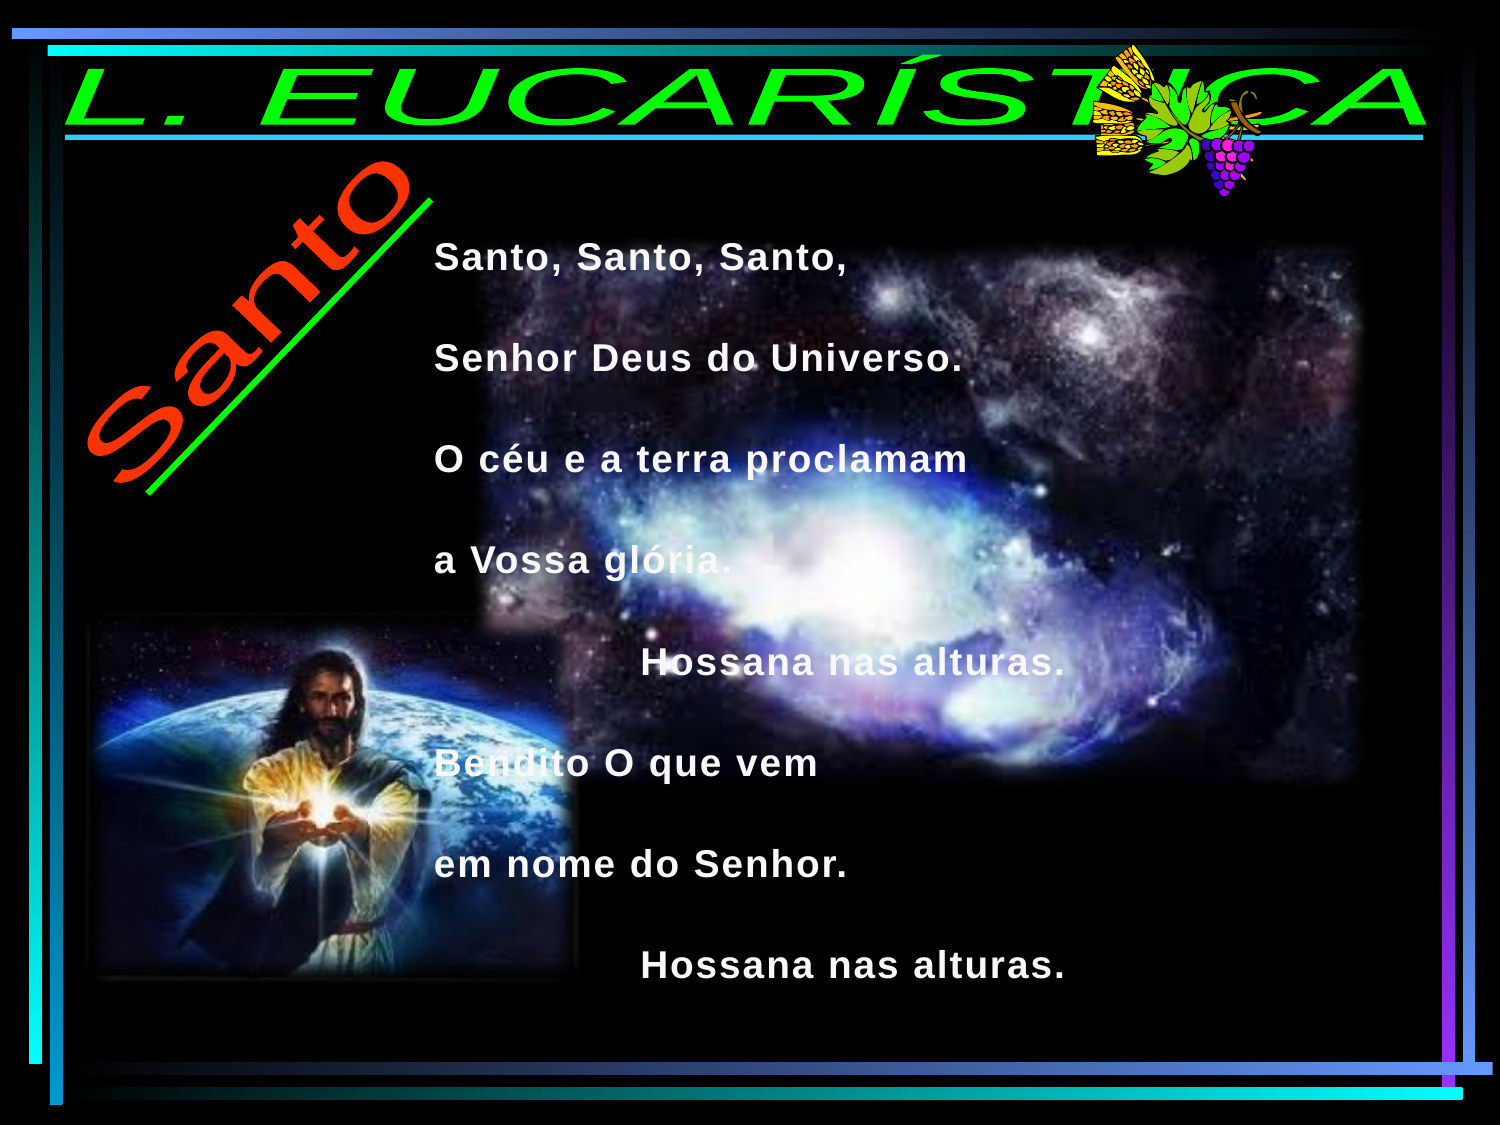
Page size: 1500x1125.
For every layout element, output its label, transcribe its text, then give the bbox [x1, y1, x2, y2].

picture [81, 234, 1372, 985]
picture [1117, 25, 1266, 203]
text_box Santo, Santo, Santo, Senhor Deus do Universo. O céu e a terra proclamam a Vossa glória. Hossana nas alturas. Bendito O que vem em nome do Senhor. Hossana nas alturas. [419, 208, 1400, 1083]
